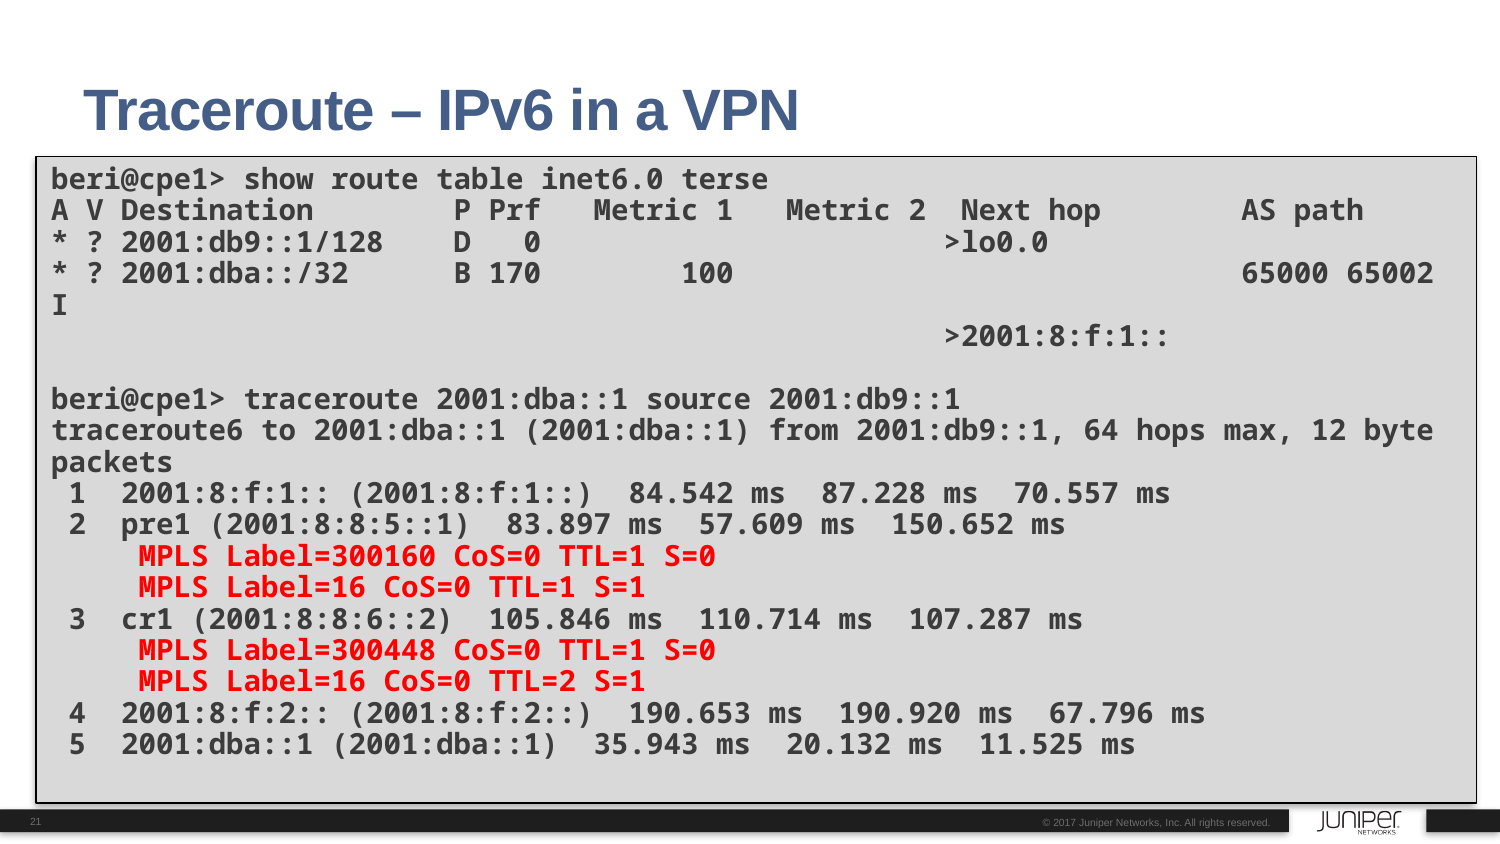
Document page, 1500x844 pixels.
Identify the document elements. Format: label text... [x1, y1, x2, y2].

picture [1315, 808, 1404, 836]
title Traceroute – IPv6 in a VPN [74, 0, 1424, 143]
text_box beri@cpe1> show route table inet6.0 terse A V Destination P Prf Metric 1 Metric 2 Next hop AS path * ? 2001:db9::1/128 D 0 >lo0.0 * ? 2001:dba::/32 B 170 100 65000 65002 I >2001:8:f:1:: beri@cpe1> traceroute 2001:dba::1 source 2001:db9::1 traceroute6 to 2001:dba::1 (2001:dba::1) from 2001:db9::1, 64 hops max, 12 byte packets 1 2001:8:f:1:: (2001:8:f:1::) 84.542 ms 87.228 ms 70.557 ms 2 pre1 (2001:8:8:5::1) 83.897 ms 57.609 ms 150.652 ms MPLS Label=300160 CoS=0 TTL=1 S=0 MPLS Label=16 CoS=0 TTL=1 S=1 3 cr1 (2001:8:8:6::2) 105.846 ms 110.714 ms 107.287 ms MPLS Label=300448 CoS=0 TTL=1 S=0 MPLS Label=16 CoS=0 TTL=2 S=1 4 2001:8:f:2:: (2001:8:f:2::) 190.653 ms 190.920 ms 67.796 ms 5 2001:dba::1 (2001:dba::1) 35.943 ms 20.132 ms 11.525 ms [35, 156, 1477, 804]
